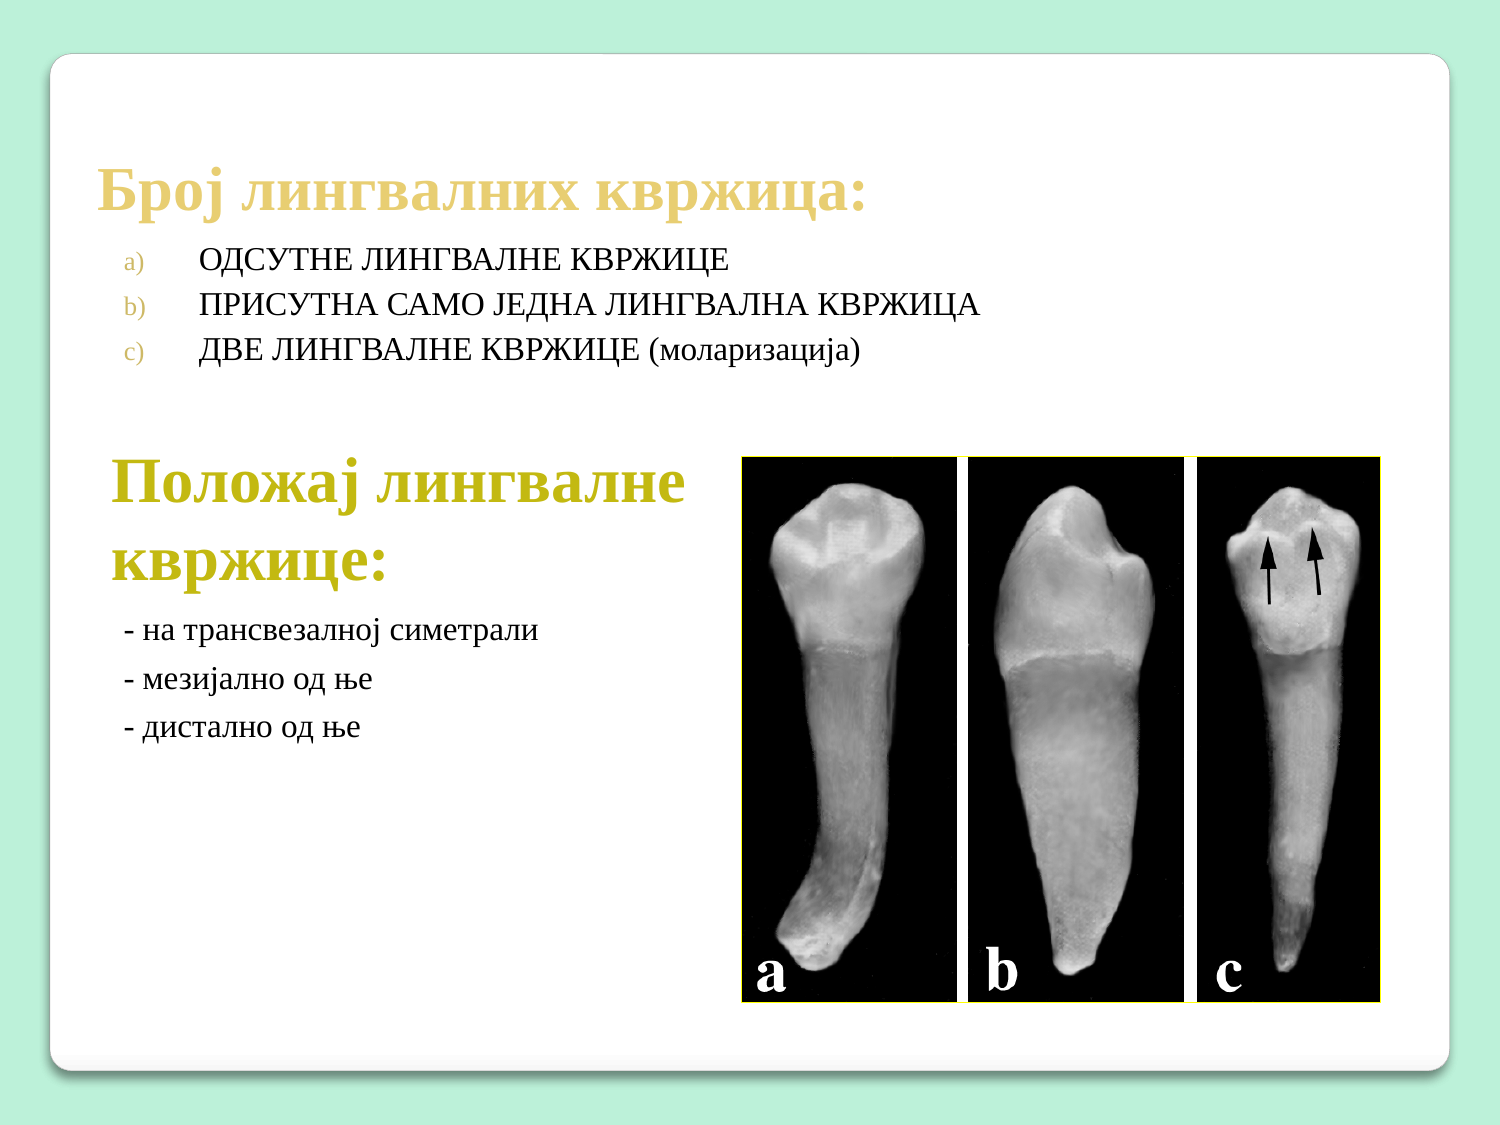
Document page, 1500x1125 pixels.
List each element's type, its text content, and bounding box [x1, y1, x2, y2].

list ОДСУТНЕ ЛИНГВАЛНЕ КВРЖИЦЕ ПРИСУТНА САМО ЈЕДНА ЛИНГВАЛНА КВРЖИЦА ДВЕ ЛИНГВАЛНЕ КВРЖИЦЕ (моларизација) [112, 231, 1052, 387]
text_box - на трансвезалној симетрали - мезијално од ње - дистално од ње [112, 609, 666, 749]
text_box Положај лингвалне квржице: [100, 420, 764, 599]
title Број лингвалних квржица: [86, 50, 1353, 229]
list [741, 455, 1382, 1003]
